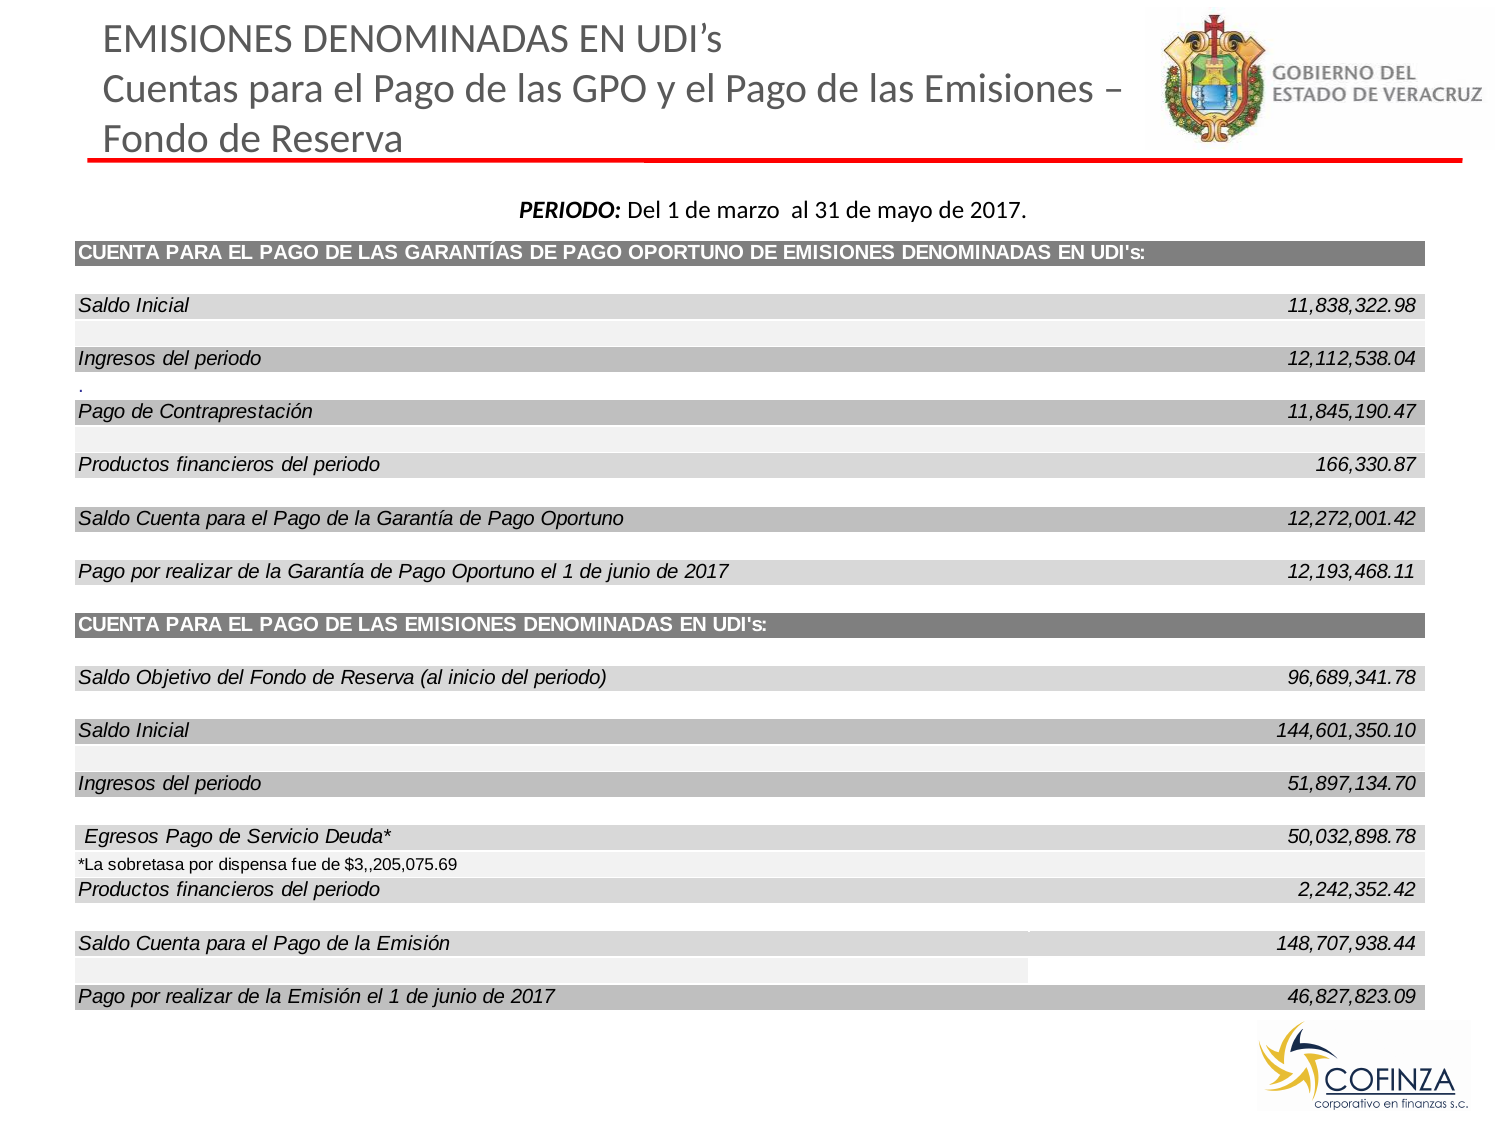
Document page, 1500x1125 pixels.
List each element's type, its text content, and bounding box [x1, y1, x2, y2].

picture [1145, 7, 1495, 150]
title EMISIONES DENOMINADAS EN UDI’s Cuentas para el Pago de las GPO y el Pago de las Emisiones –Fondo de Reserva [87, 23, 1200, 149]
text_box PERIODO: Del 1 de marzo al 31 de mayo de 2017. [88, 185, 1459, 262]
picture [1257, 1020, 1471, 1111]
picture [73, 239, 1427, 1012]
